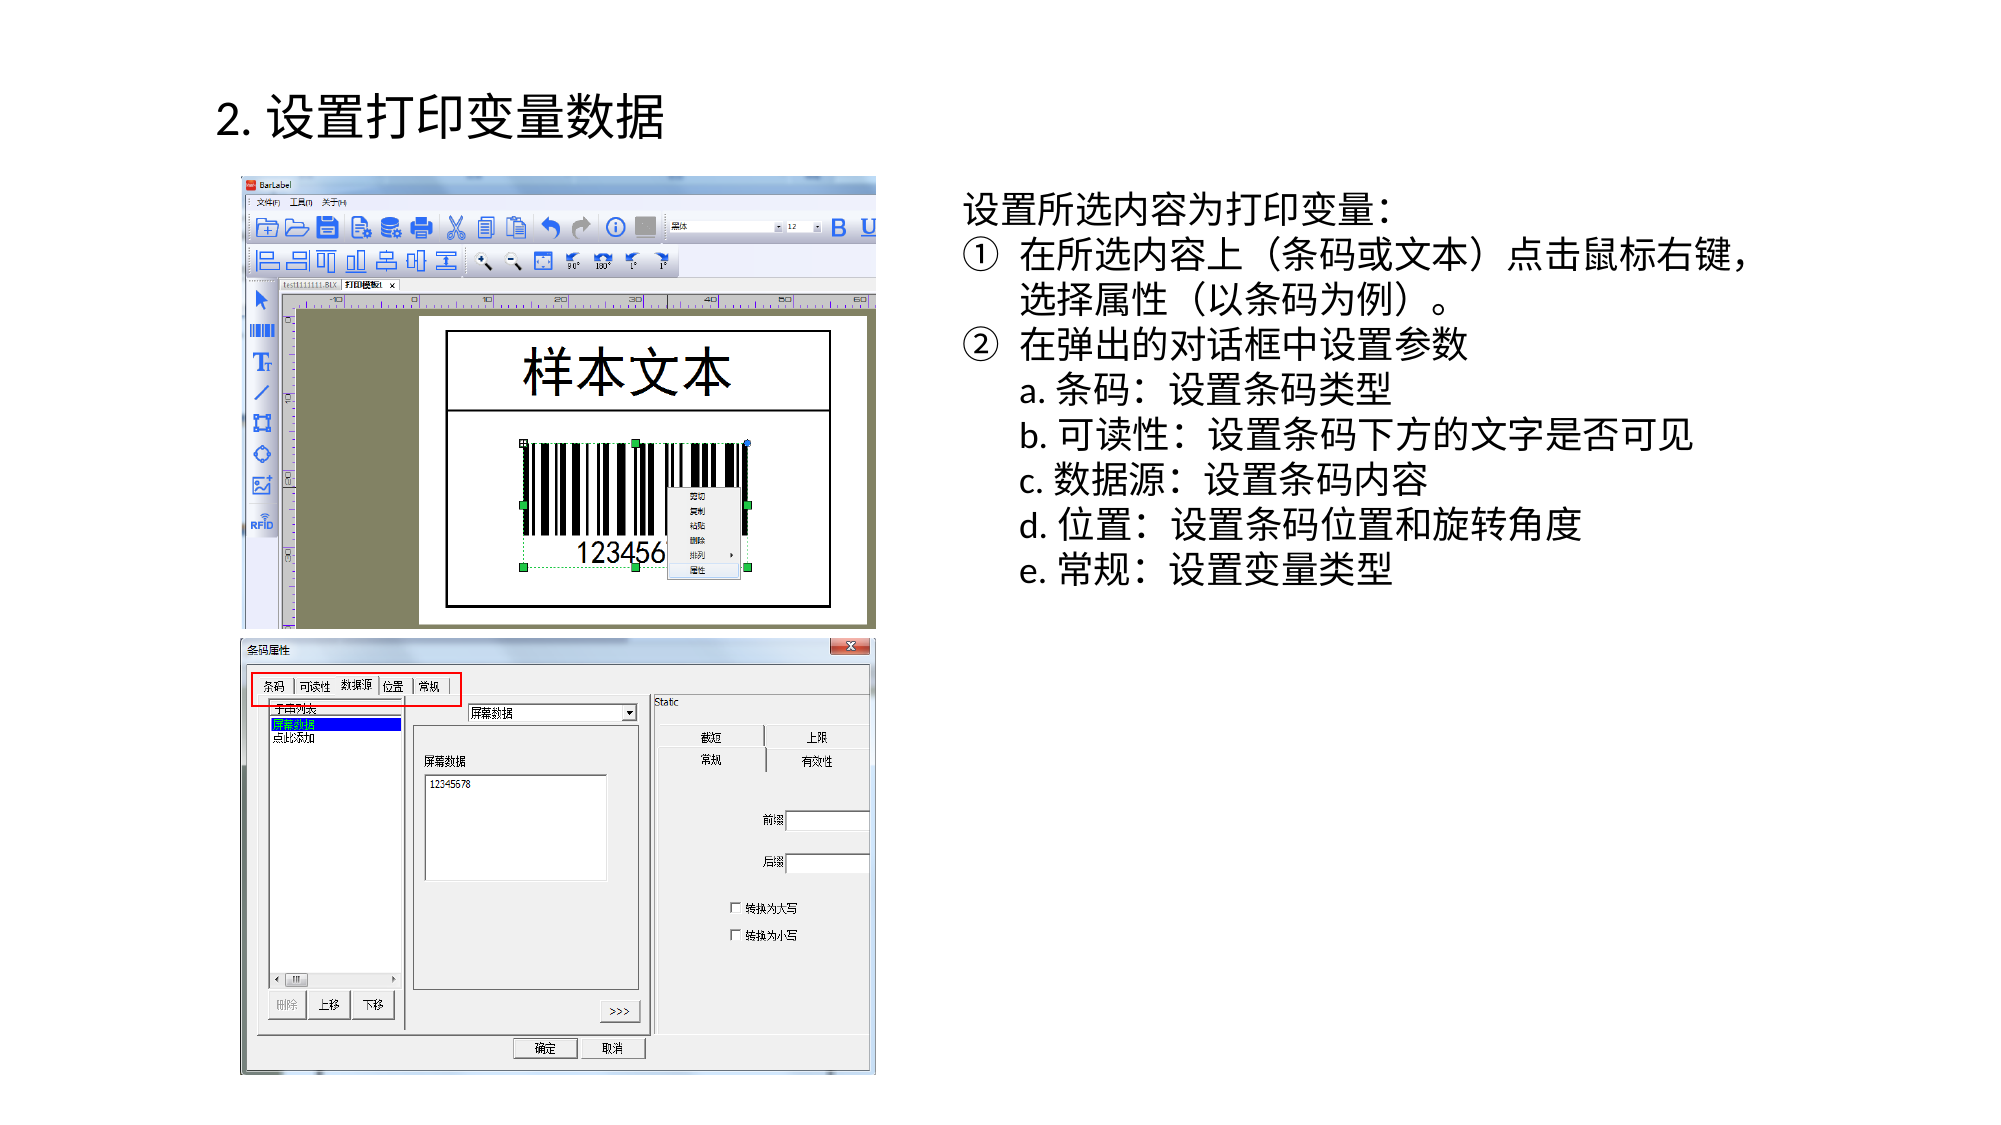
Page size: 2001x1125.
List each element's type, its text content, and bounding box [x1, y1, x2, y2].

picture [241, 176, 876, 629]
text_box 2.设置打印变量数据 [200, 78, 1732, 154]
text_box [240, 638, 876, 1075]
text_box 设置所选内容为打印变量： 在所选内容上（条码或文本）点击鼠标右键，选择属性（以条码为例）。 在弹出的对话框中设置参数 a.条码：设置条码类型 b.可读性：设置条码下方的文字是否可见 c.数据源：设置条码内容 d.位置：设置条码位置和旋转角度 e.常规：设置变量类型 [948, 178, 1799, 734]
